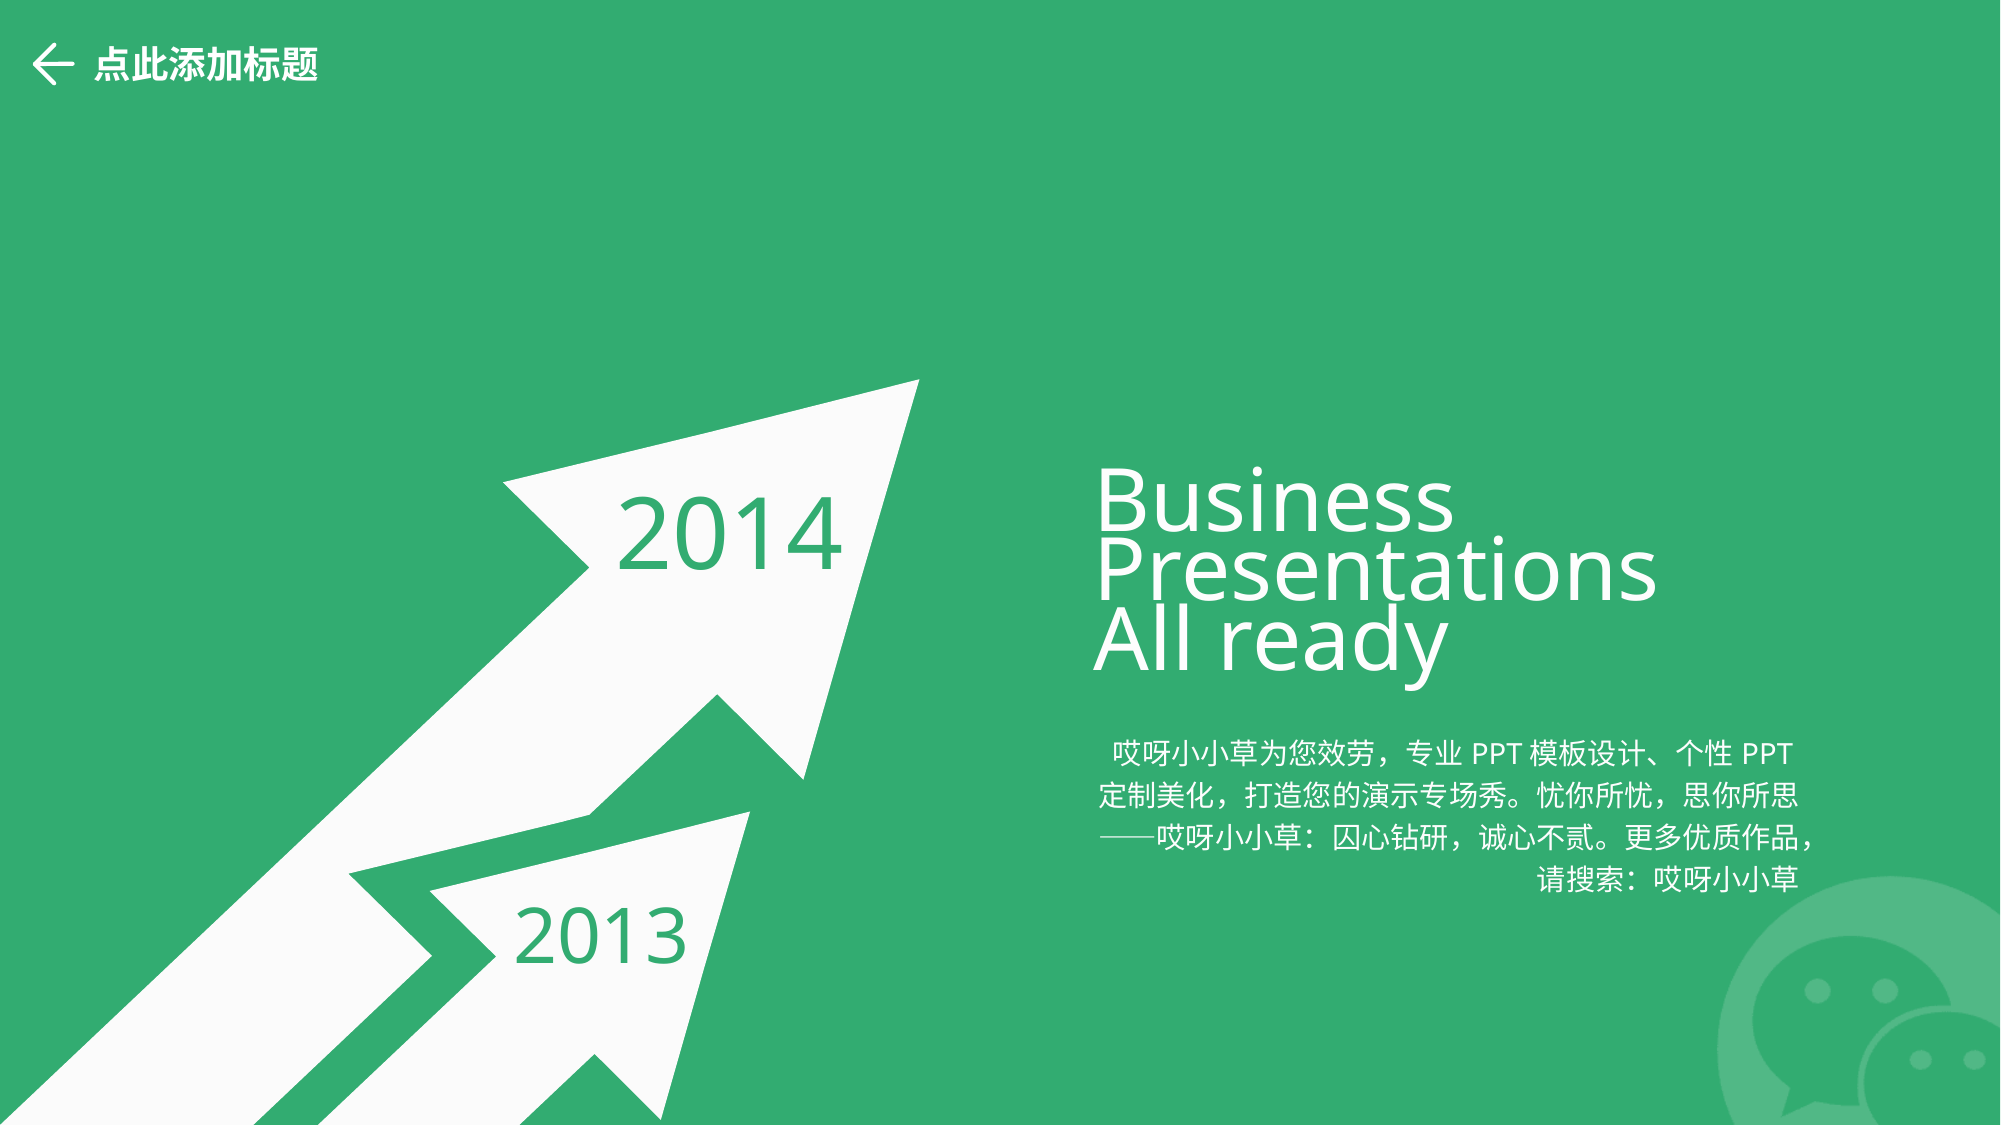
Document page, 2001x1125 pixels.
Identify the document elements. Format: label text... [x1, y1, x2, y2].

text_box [40, 50, 69, 78]
text_box [478, 811, 751, 879]
text_box 哎呀小小草为您效劳，专业PPT模板设计、个性PPT定制美化，打造您的演示专场秀。忧你所忧，思你所思——哎呀小小草：囚心钻研，诚心不贰。更多优质作品，请搜索：哎呀小小草 [1096, 728, 1800, 897]
text_box [317, 986, 699, 1125]
text_box 2013 [464, 879, 738, 987]
text_box Business Presentations All ready [1073, 449, 1746, 717]
text_box [429, 882, 464, 925]
text_box [0, 379, 920, 1125]
text_box 点此添加标题 [78, 33, 391, 94]
picture [0, 0, 2001, 1125]
text_box 2014 [592, 462, 867, 598]
